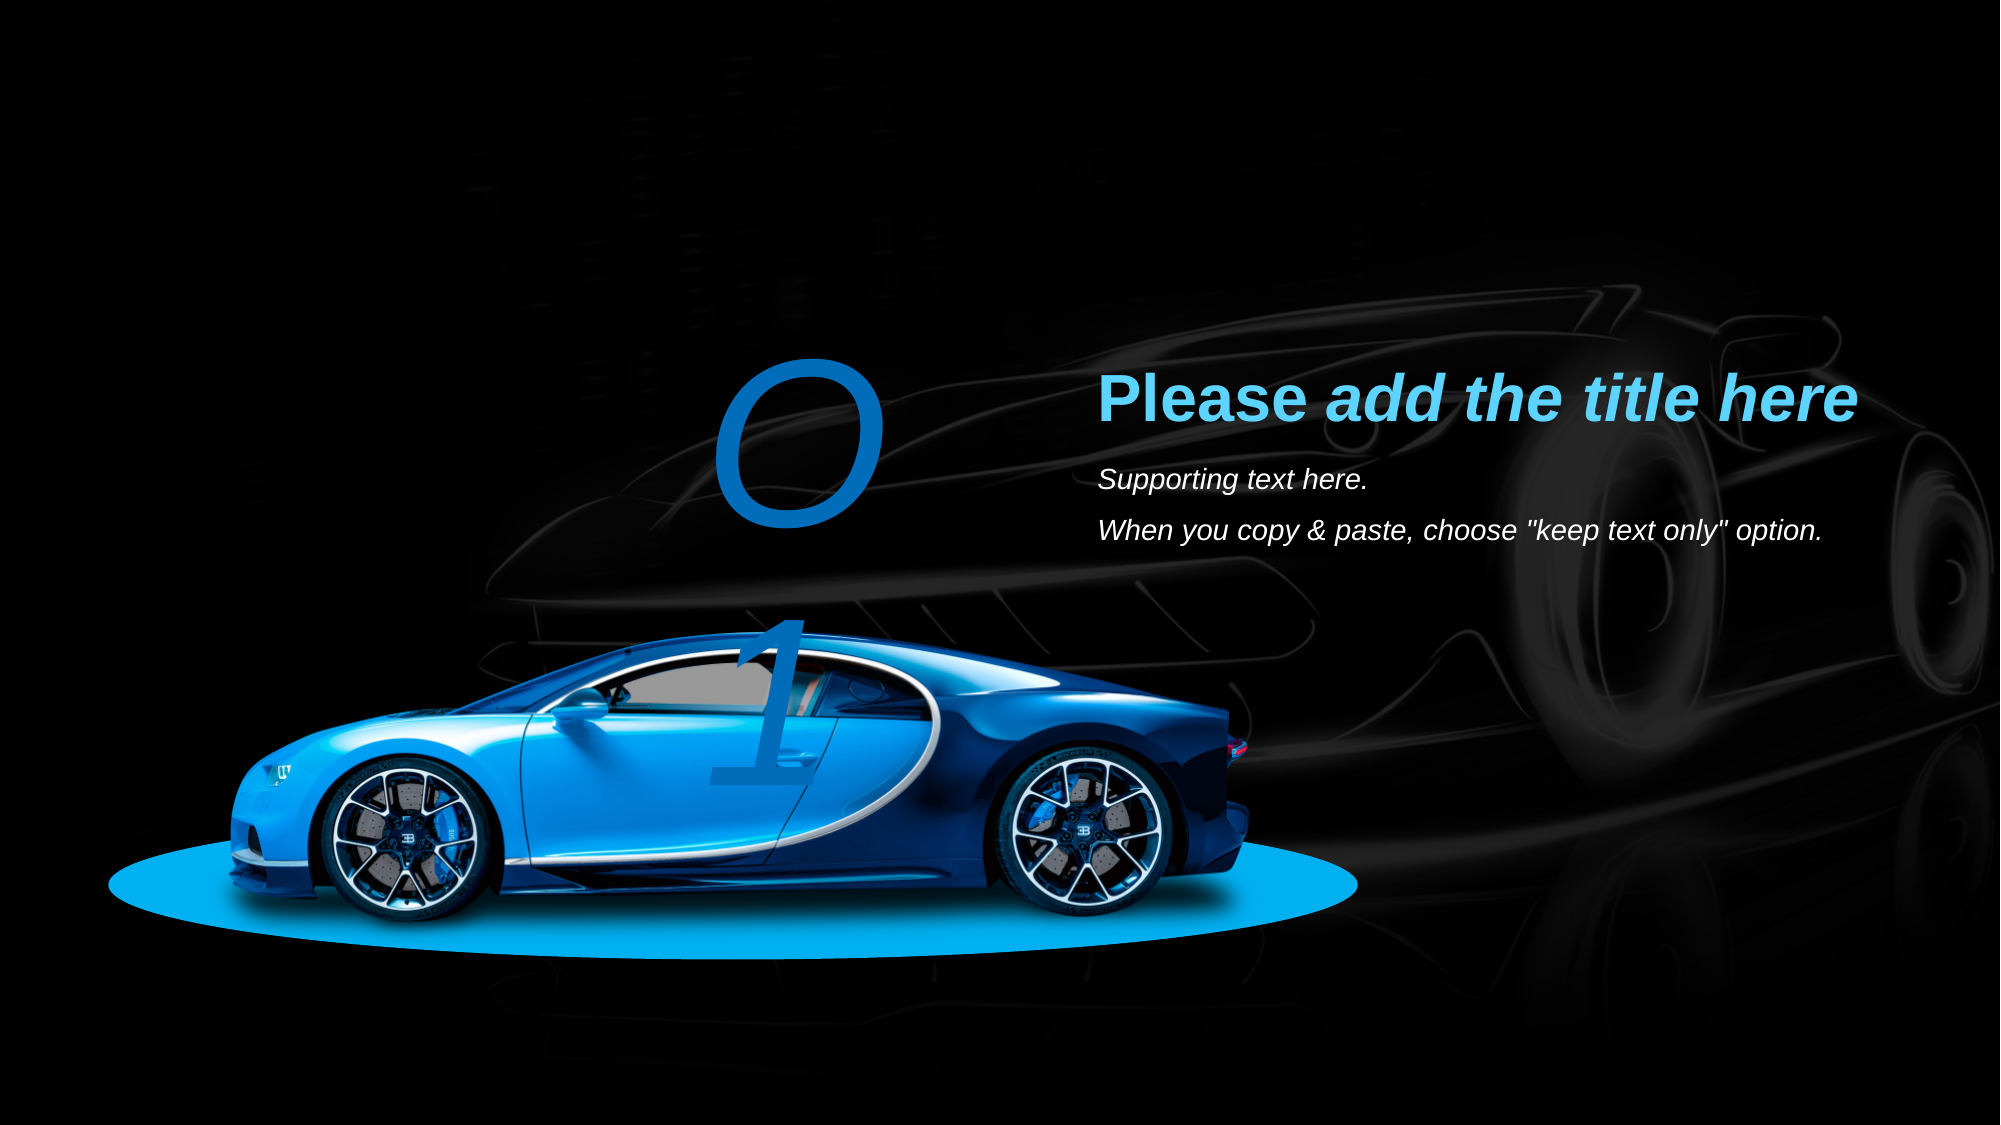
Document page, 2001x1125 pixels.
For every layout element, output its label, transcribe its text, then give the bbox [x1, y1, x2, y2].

title Please add the title here [1082, 330, 1890, 443]
picture [1020, 927, 1259, 953]
picture [207, 927, 446, 953]
list Supporting text here. When you copy & paste, choose "keep text only" option. [1082, 459, 1890, 571]
list O1 [689, 311, 985, 573]
picture [207, 631, 1259, 921]
